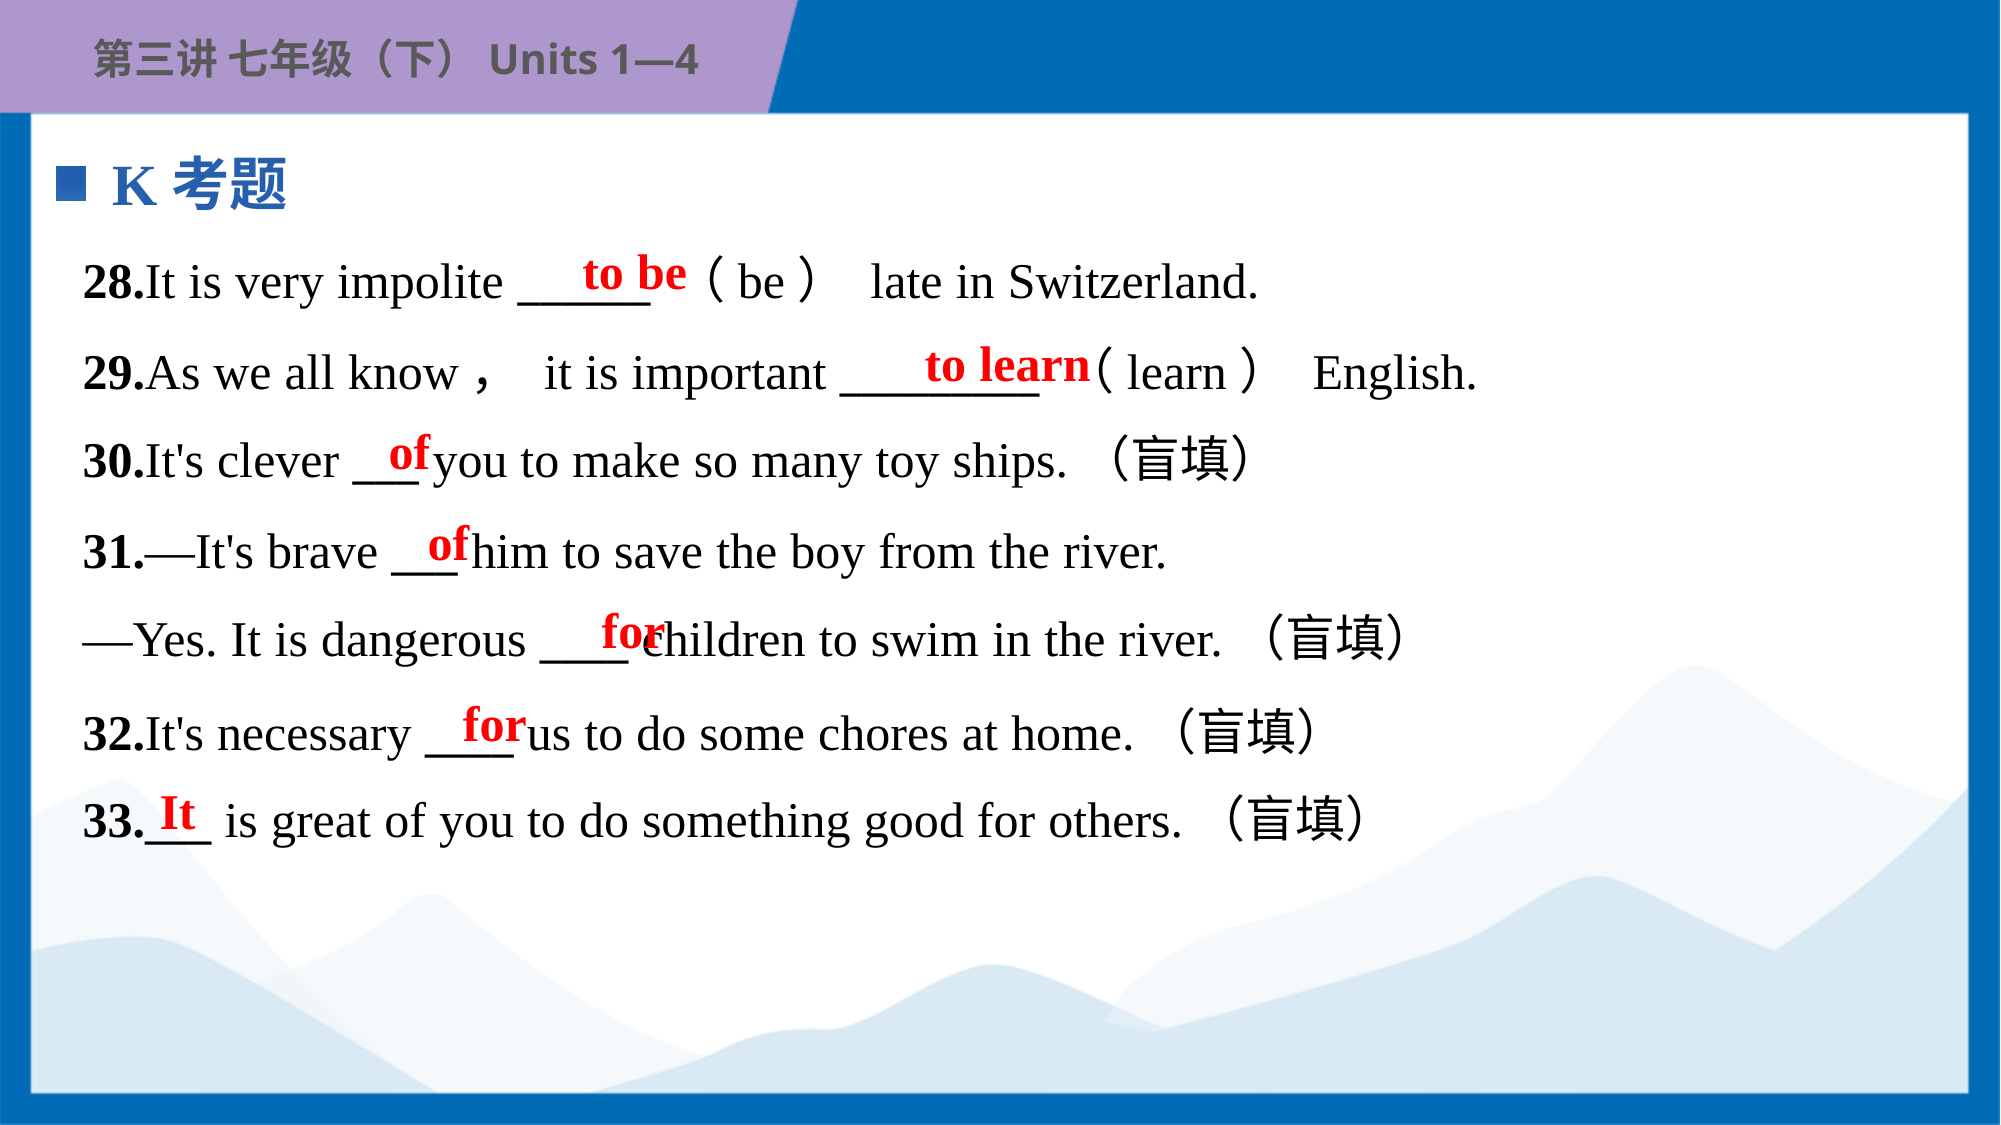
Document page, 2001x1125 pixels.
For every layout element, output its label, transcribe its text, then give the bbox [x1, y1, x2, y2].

text_box 32.It's necessary ____ us to do some chores at home.（盲填） 33.___ is great of you to do something good for others.（盲填） [82, 668, 1917, 838]
text_box K考题 [112, 146, 1917, 216]
text_box to learn [900, 303, 1115, 382]
text_box 31.—It's brave ___ him to save the boy from the river. —Yes. It is dangerous ____ children to swim in the river.（盲填） [82, 487, 1917, 657]
text_box to be [558, 212, 712, 290]
text_box for [583, 570, 684, 650]
text_box 28.It is very impolite ______ （be） late in Switzerland. 29.As we all know， it is important _________ （learn） English. 30.It's clever ___ you to make so many toy ships.（盲填） [82, 216, 1917, 478]
text_box of [409, 482, 488, 562]
text_box for [444, 663, 545, 743]
picture [0, 0, 2000, 1125]
text_box of [370, 391, 449, 471]
text_box It [141, 751, 214, 831]
